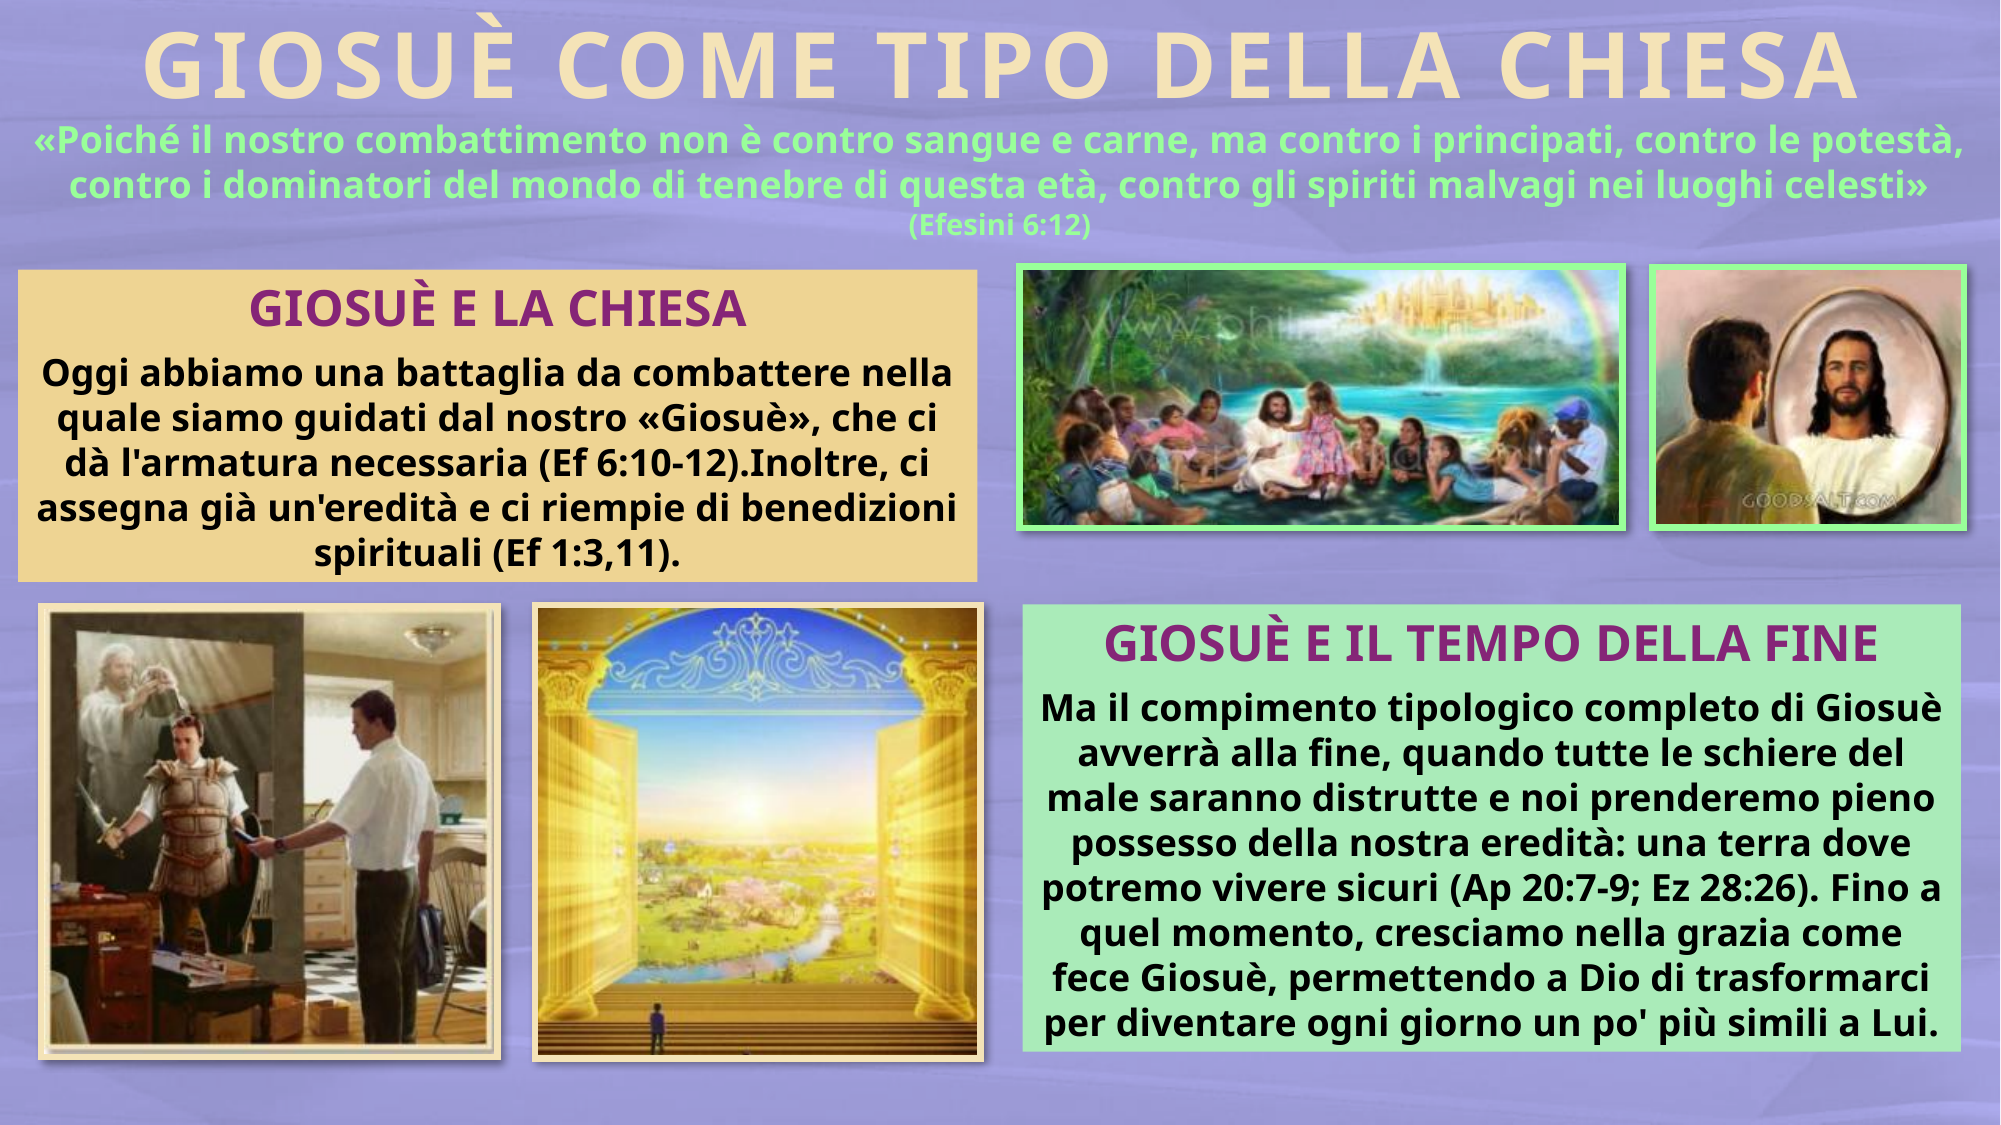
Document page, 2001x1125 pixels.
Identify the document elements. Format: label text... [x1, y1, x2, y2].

picture [1022, 268, 1620, 526]
text_box GIOSUÈ E LA CHIESA Oggi abbiamo una battaglia da combattere nella quale siamo guidati dal nostro «Giosuè», che ci dà l'armatura necessaria (Ef 6:10-12).Inoltre, ci assegna già un'eredità e ci riempie di benedizioni spirituali (Ef 1:3,11). [18, 269, 978, 582]
picture [43, 608, 495, 1055]
picture [1655, 269, 1962, 525]
picture [537, 607, 978, 1056]
text_box GIOSUÈ E IL TEMPO DELLA FINE Ma il compimento tipologico completo di Giosuè avverrà alla fine, quando tutte le schiere del male saranno distrutte e noi prenderemo pieno possesso della nostra eredità: una terra dove potremo vivere sicuri (Ap 20:7-9; Ez 28:26). Fino a quel momento, cresciamo nella grazia come fece Giosuè, permettendo a Dio di trasformarci per diventare ogni giorno un po' più simili a Lui. [1022, 604, 1961, 1052]
text_box «Poiché il nostro combattimento non è contro sangue e carne, ma contro i principati, contro le potestà, contro i dominatori del mondo di tenebre di questa età, contro gli spiriti malvagi nei luoghi celesti» (Efesini 6:12) [0, 108, 2000, 249]
text_box GIOSUÈ COME TIPO DELLA CHIESA [0, 0, 2000, 108]
